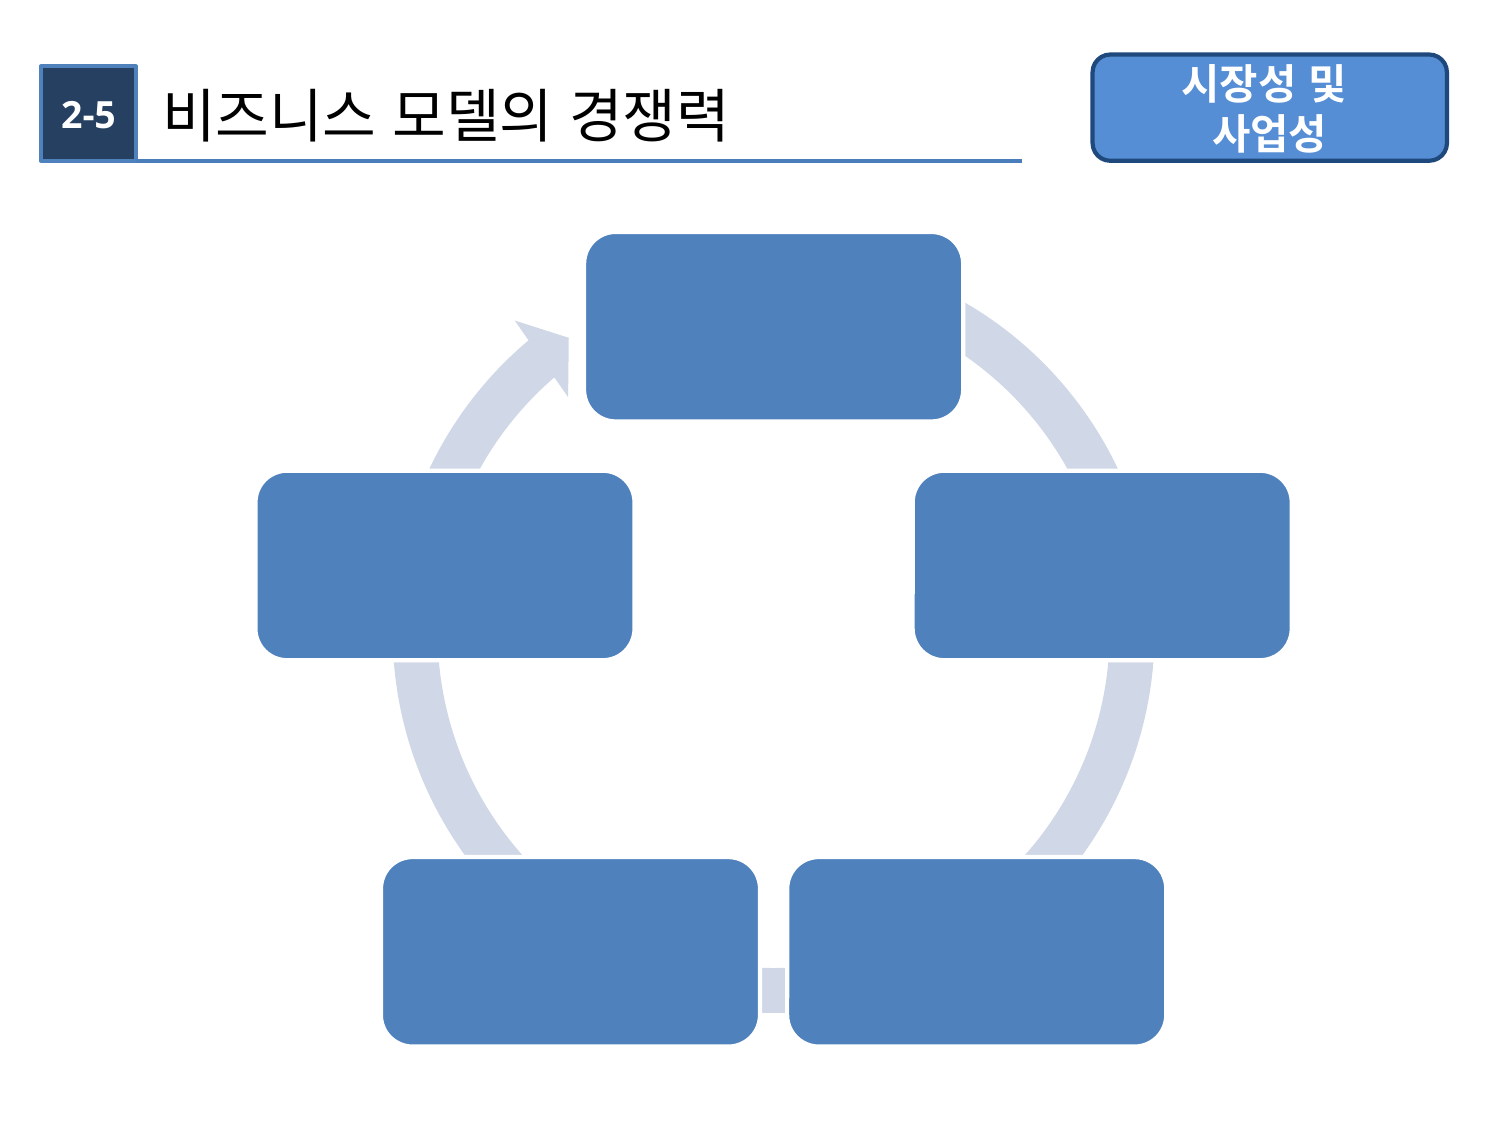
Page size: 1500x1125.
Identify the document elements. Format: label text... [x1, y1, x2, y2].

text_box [147, 231, 1400, 1047]
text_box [40, 66, 1022, 162]
text_box 시장성 및 사업성 [1090, 52, 1450, 163]
